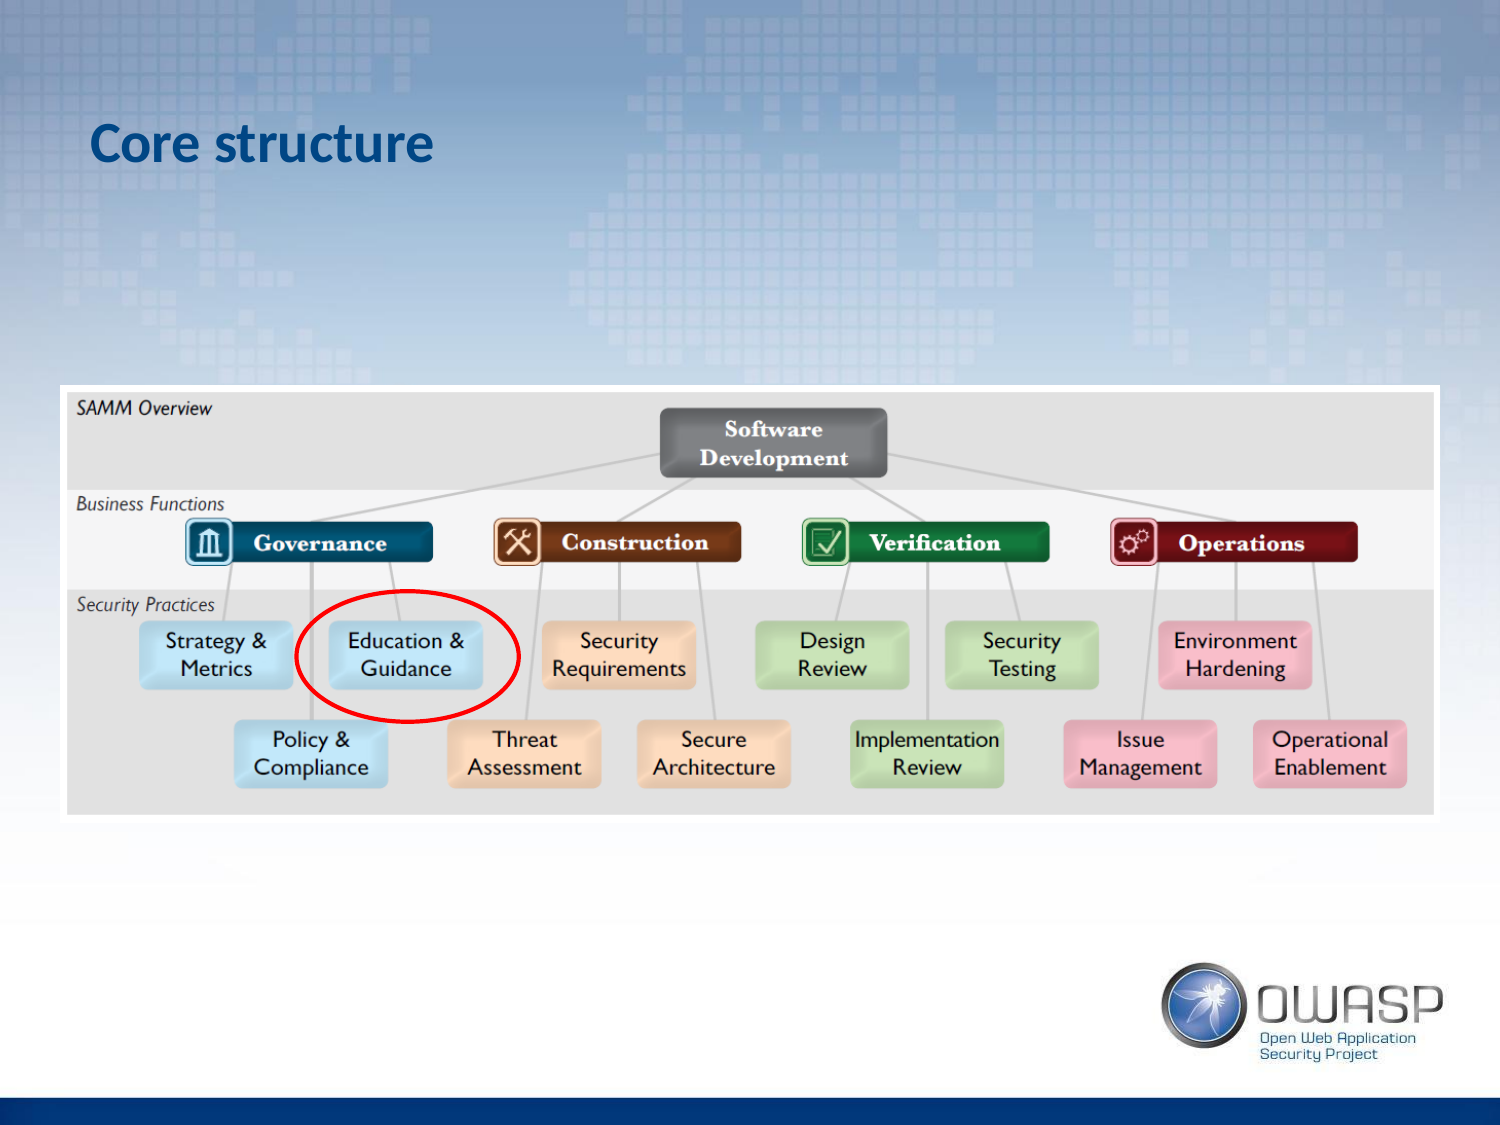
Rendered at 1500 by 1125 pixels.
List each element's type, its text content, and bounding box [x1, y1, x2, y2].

title Core structure [75, 45, 1425, 233]
picture [0, 0, 1500, 1125]
